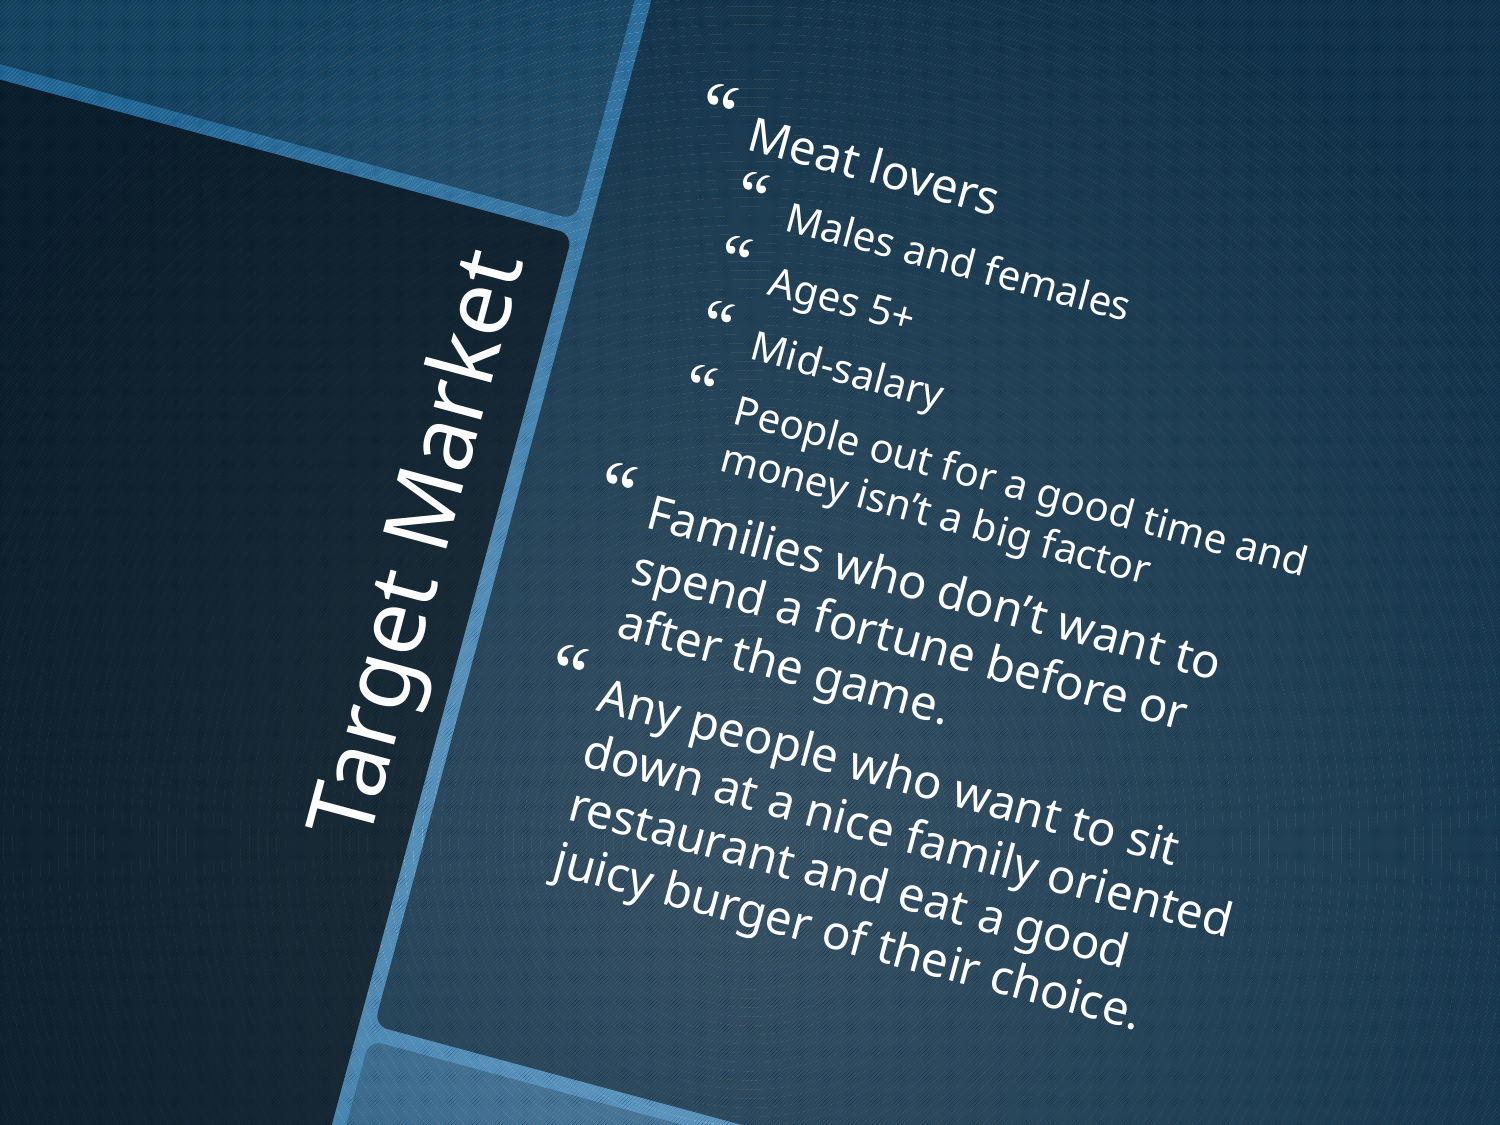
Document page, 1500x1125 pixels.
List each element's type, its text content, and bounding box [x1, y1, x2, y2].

list Meat lovers Males and females Ages 5+ Mid-salary People out for a good time and money isn’t a big factor Families who don’t want to spend a fortune before or after the game. Any people who want to sit down at a nice family oriented restaurant and eat a good juicy burger of their choice. [475, 72, 1430, 1076]
title Target Market [69, 181, 554, 1056]
